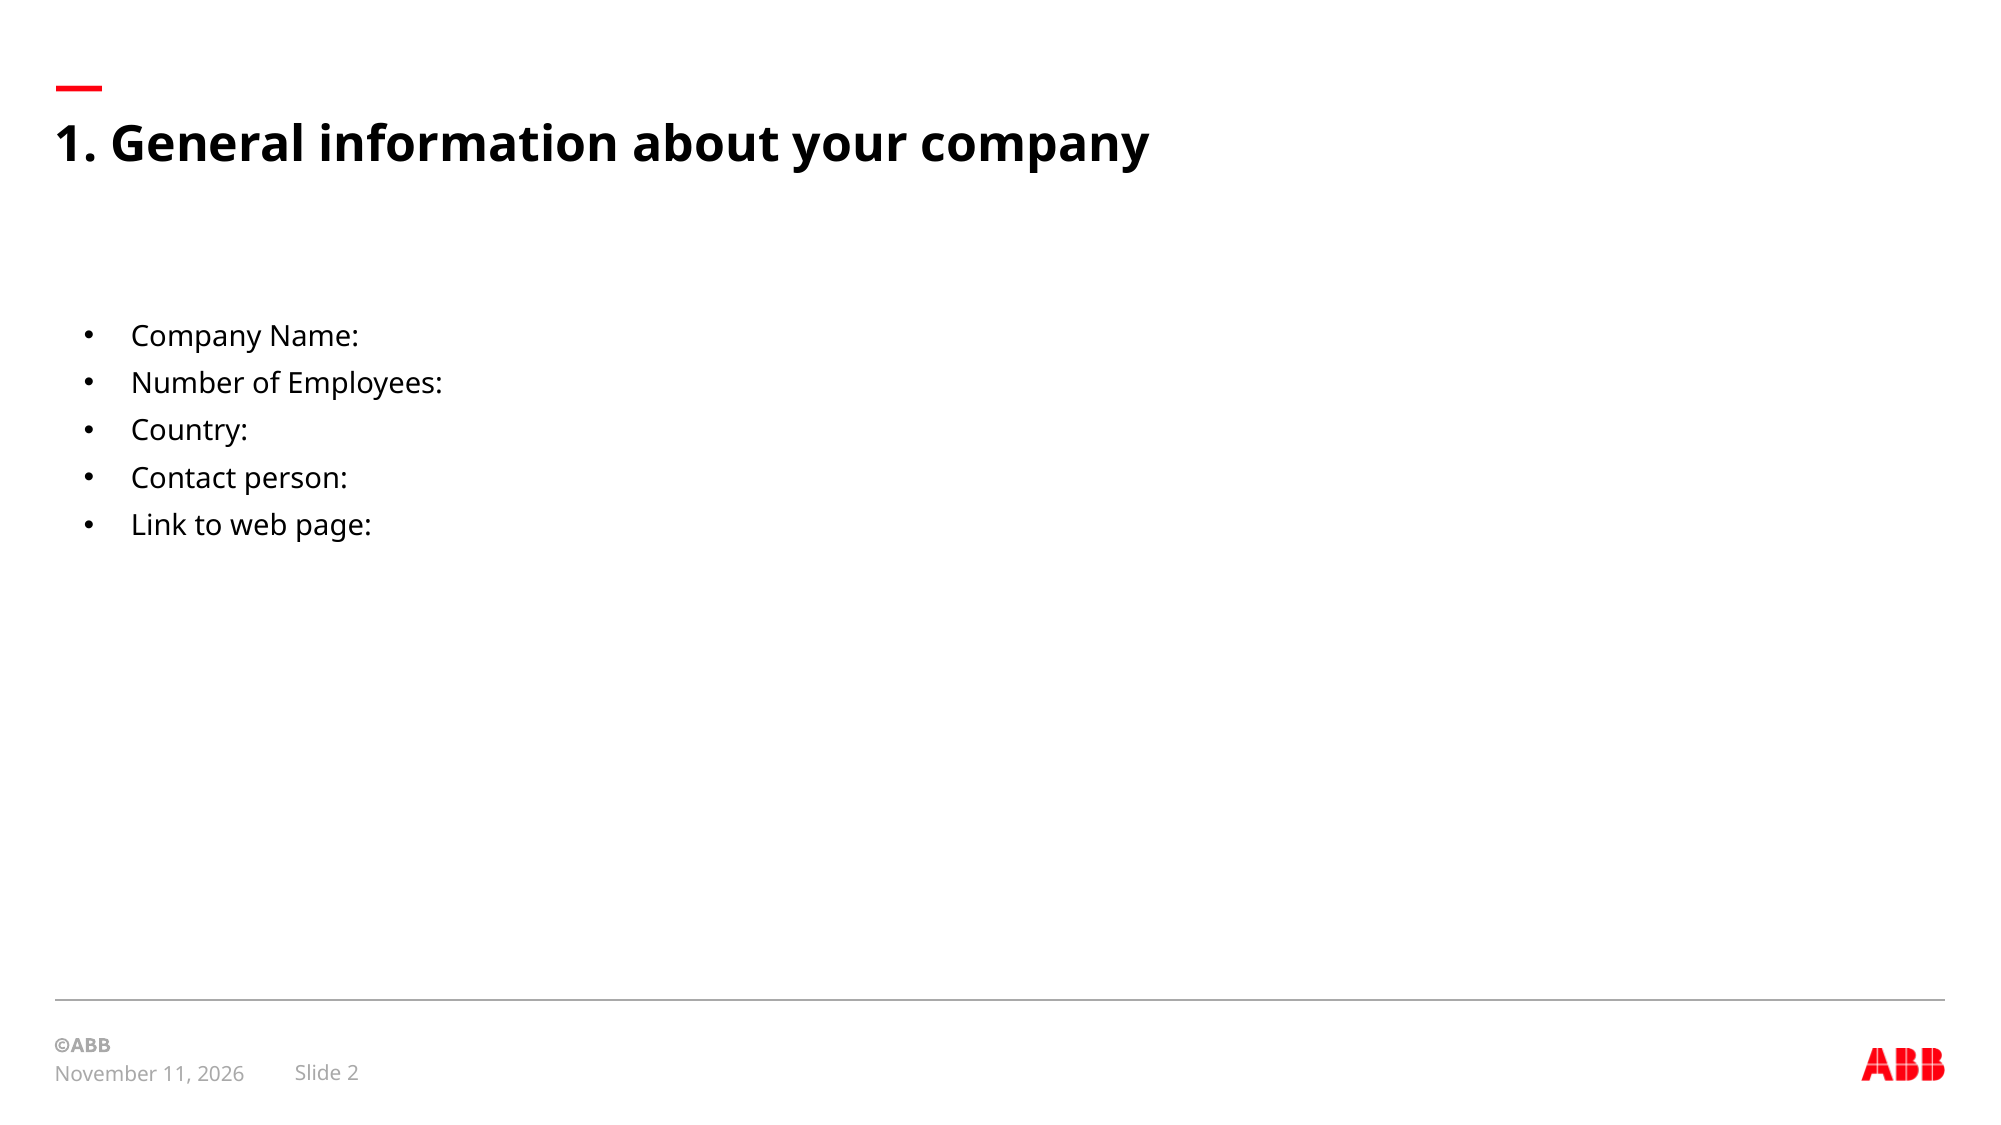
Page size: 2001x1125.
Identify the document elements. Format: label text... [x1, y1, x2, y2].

slide_number Slide 2 [294, 1064, 406, 1084]
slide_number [54, 1064, 294, 1084]
picture [1861, 1048, 1945, 1081]
title 1. General information about your company [54, 111, 1945, 177]
list Company Name: Number of Employees: Country: Contact person: Link to web page: [54, 316, 1945, 970]
